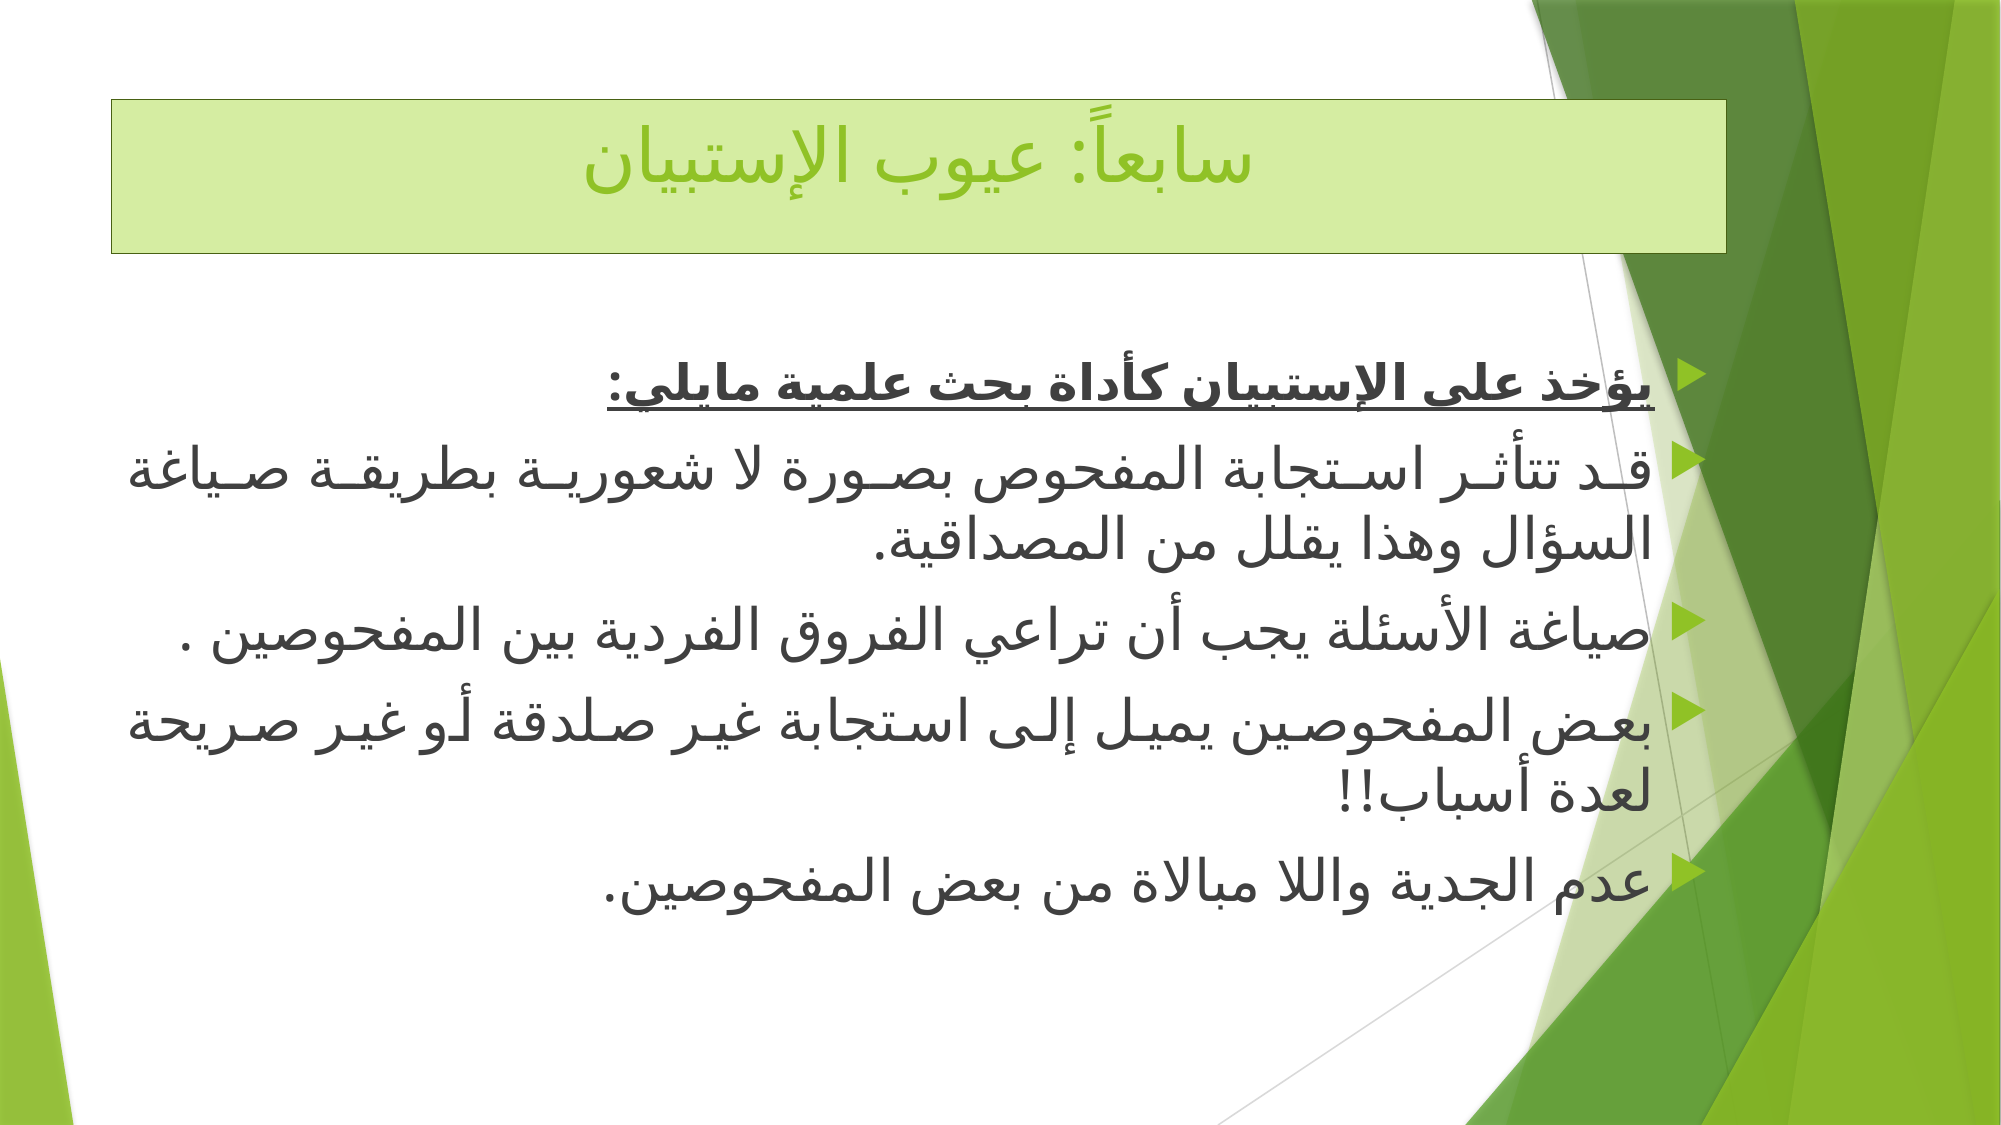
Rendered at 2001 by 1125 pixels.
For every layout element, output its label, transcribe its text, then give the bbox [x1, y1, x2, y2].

title سابعاً: عيوب الإستبيان [111, 99, 1727, 254]
list يؤخذ على الإستبيان كأداة بحث علمية مايلي: قد تتأثر استجابة المفحوص بصورة لا شعورية بطريقة صياغة السؤال وهذا يقلل من المصداقية. صياغة الأسئلة يجب أن تراعي الفروق الفردية بين المفحوصين . بعض المفحوصين يميل إلى استجابة غير صلدقة أو غير صريحة لعدة أسباب!! عدم الجدية واللا مبالاة من بعض المفحوصين. [111, 276, 1727, 991]
